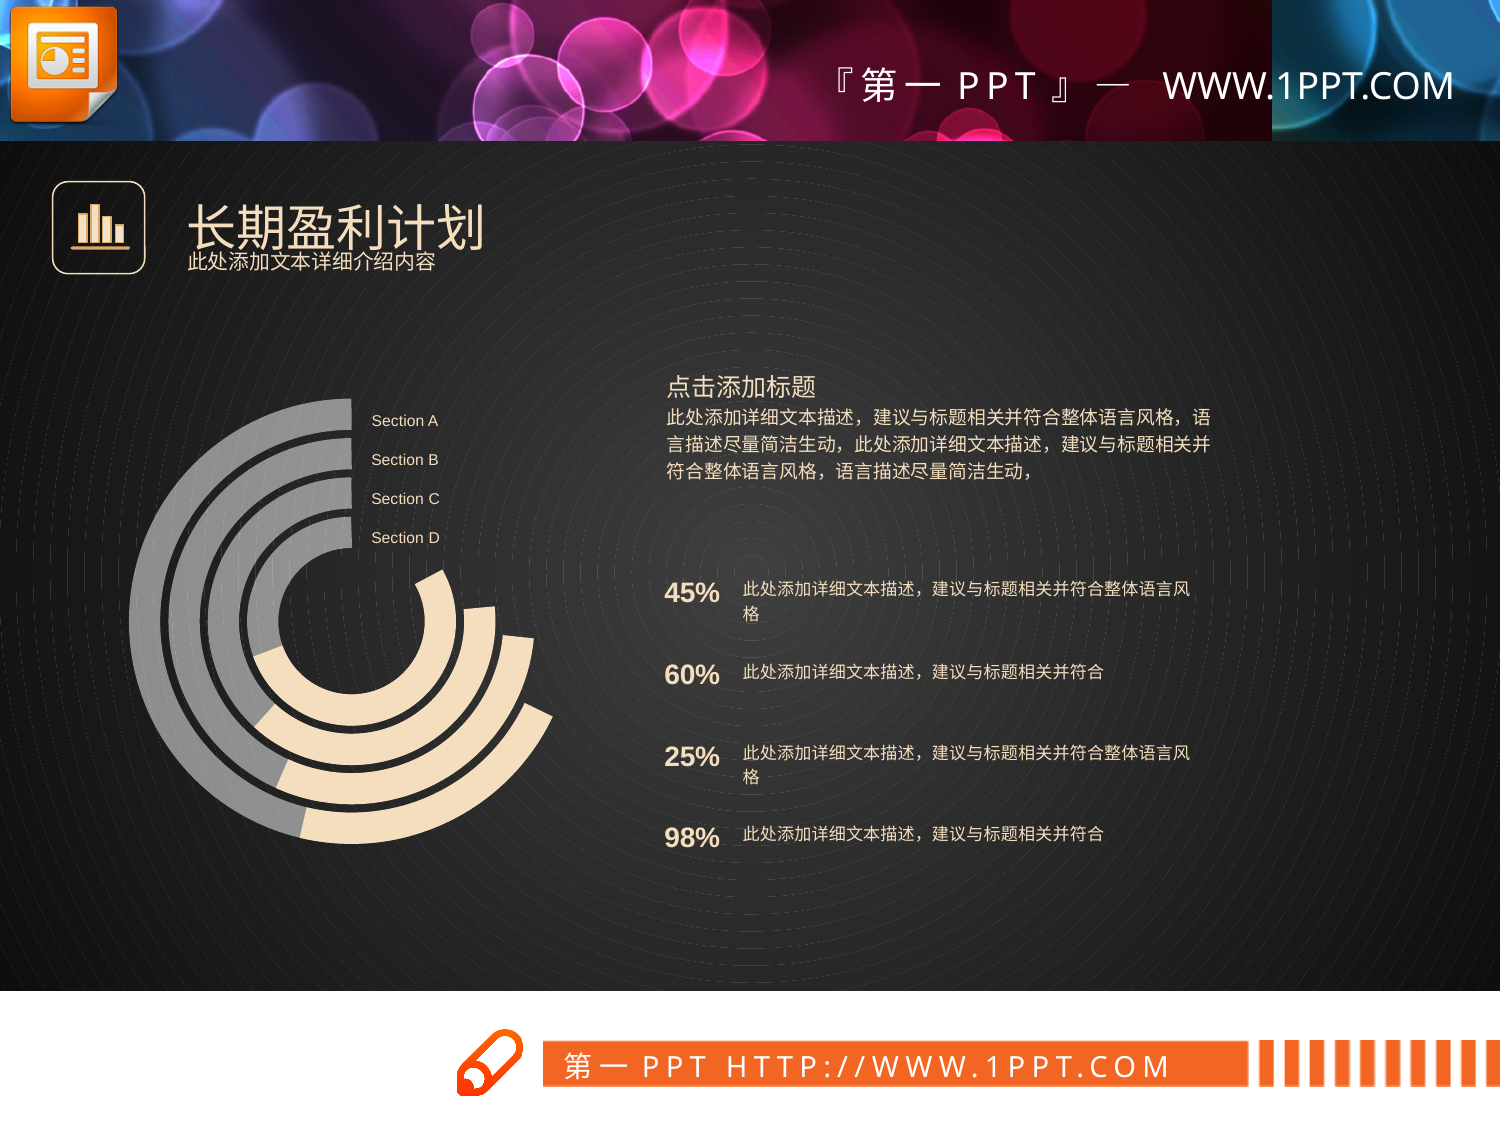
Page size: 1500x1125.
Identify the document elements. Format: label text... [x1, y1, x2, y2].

text_box 60% [649, 641, 736, 698]
text_box 25% [649, 723, 736, 779]
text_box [52, 181, 145, 274]
text_box 45% [649, 560, 736, 616]
text_box 98% [649, 805, 736, 861]
text_box 长期盈利计划 [171, 176, 526, 264]
text_box 此处添加文本详细介绍内容 [172, 236, 457, 279]
text_box 此处添加详细文本描述，建议与标题相关并符合整体语言风格 [728, 566, 1221, 631]
text_box 此处添加详细文本描述，建议与标题相关并符合整体语言风格 [728, 730, 1221, 795]
text_box 点击添加标题 此处添加详细文本描述，建议与标题相关并符合整体语言风格，语言描述尽量简洁生动，此处添加详细文本描述，建议与标题相关并符合整体语言风格，语言描述尽量简洁生动， [652, 358, 1244, 490]
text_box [144, 399, 559, 829]
text_box 此处添加详细文本描述，建议与标题相关并符合 [728, 649, 1221, 690]
picture [0, 0, 1500, 141]
text_box 此处添加详细文本描述，建议与标题相关并符合 [728, 812, 1221, 852]
picture [543, 1040, 1500, 1087]
